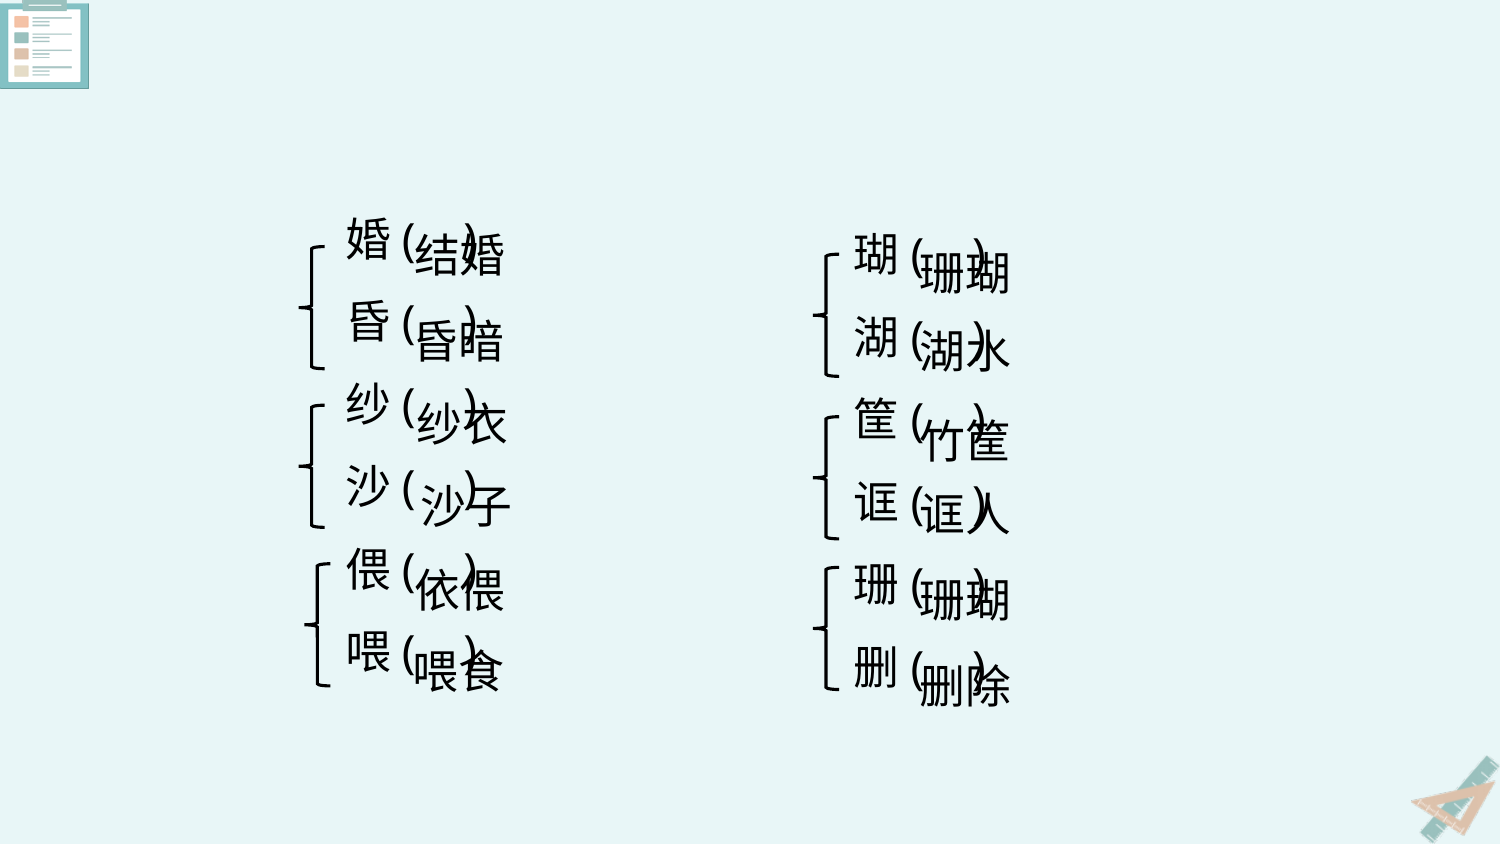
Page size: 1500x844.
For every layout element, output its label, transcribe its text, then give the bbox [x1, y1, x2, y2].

picture [0, 0, 89, 89]
text_box 婚( ) 昏( ) 纱( ) 沙( ) 偎( ) 喂( ) [330, 120, 629, 686]
text_box 珊瑚 [904, 237, 1027, 307]
text_box [812, 253, 840, 377]
text_box 沙子 [406, 470, 528, 541]
text_box 湖水 [904, 315, 1027, 386]
text_box [298, 404, 325, 528]
text_box [812, 416, 840, 540]
text_box 纱衣 [401, 387, 524, 458]
text_box 昏暗 [397, 305, 520, 376]
text_box 结婚 [399, 218, 521, 289]
text_box 删除 [904, 650, 1027, 721]
text_box 瑚( ) 湖( ) 筐( ) 诓( ) 珊( ) 删( ) [839, 136, 1137, 701]
text_box [812, 566, 840, 691]
text_box [304, 563, 331, 687]
text_box 依偎 [399, 554, 521, 624]
text_box 喂食 [397, 635, 520, 705]
text_box 珊瑚 [904, 564, 1027, 635]
picture [1411, 755, 1500, 844]
text_box 竹筐 [904, 404, 1027, 475]
text_box 诓人 [904, 477, 1027, 548]
text_box [298, 246, 325, 370]
